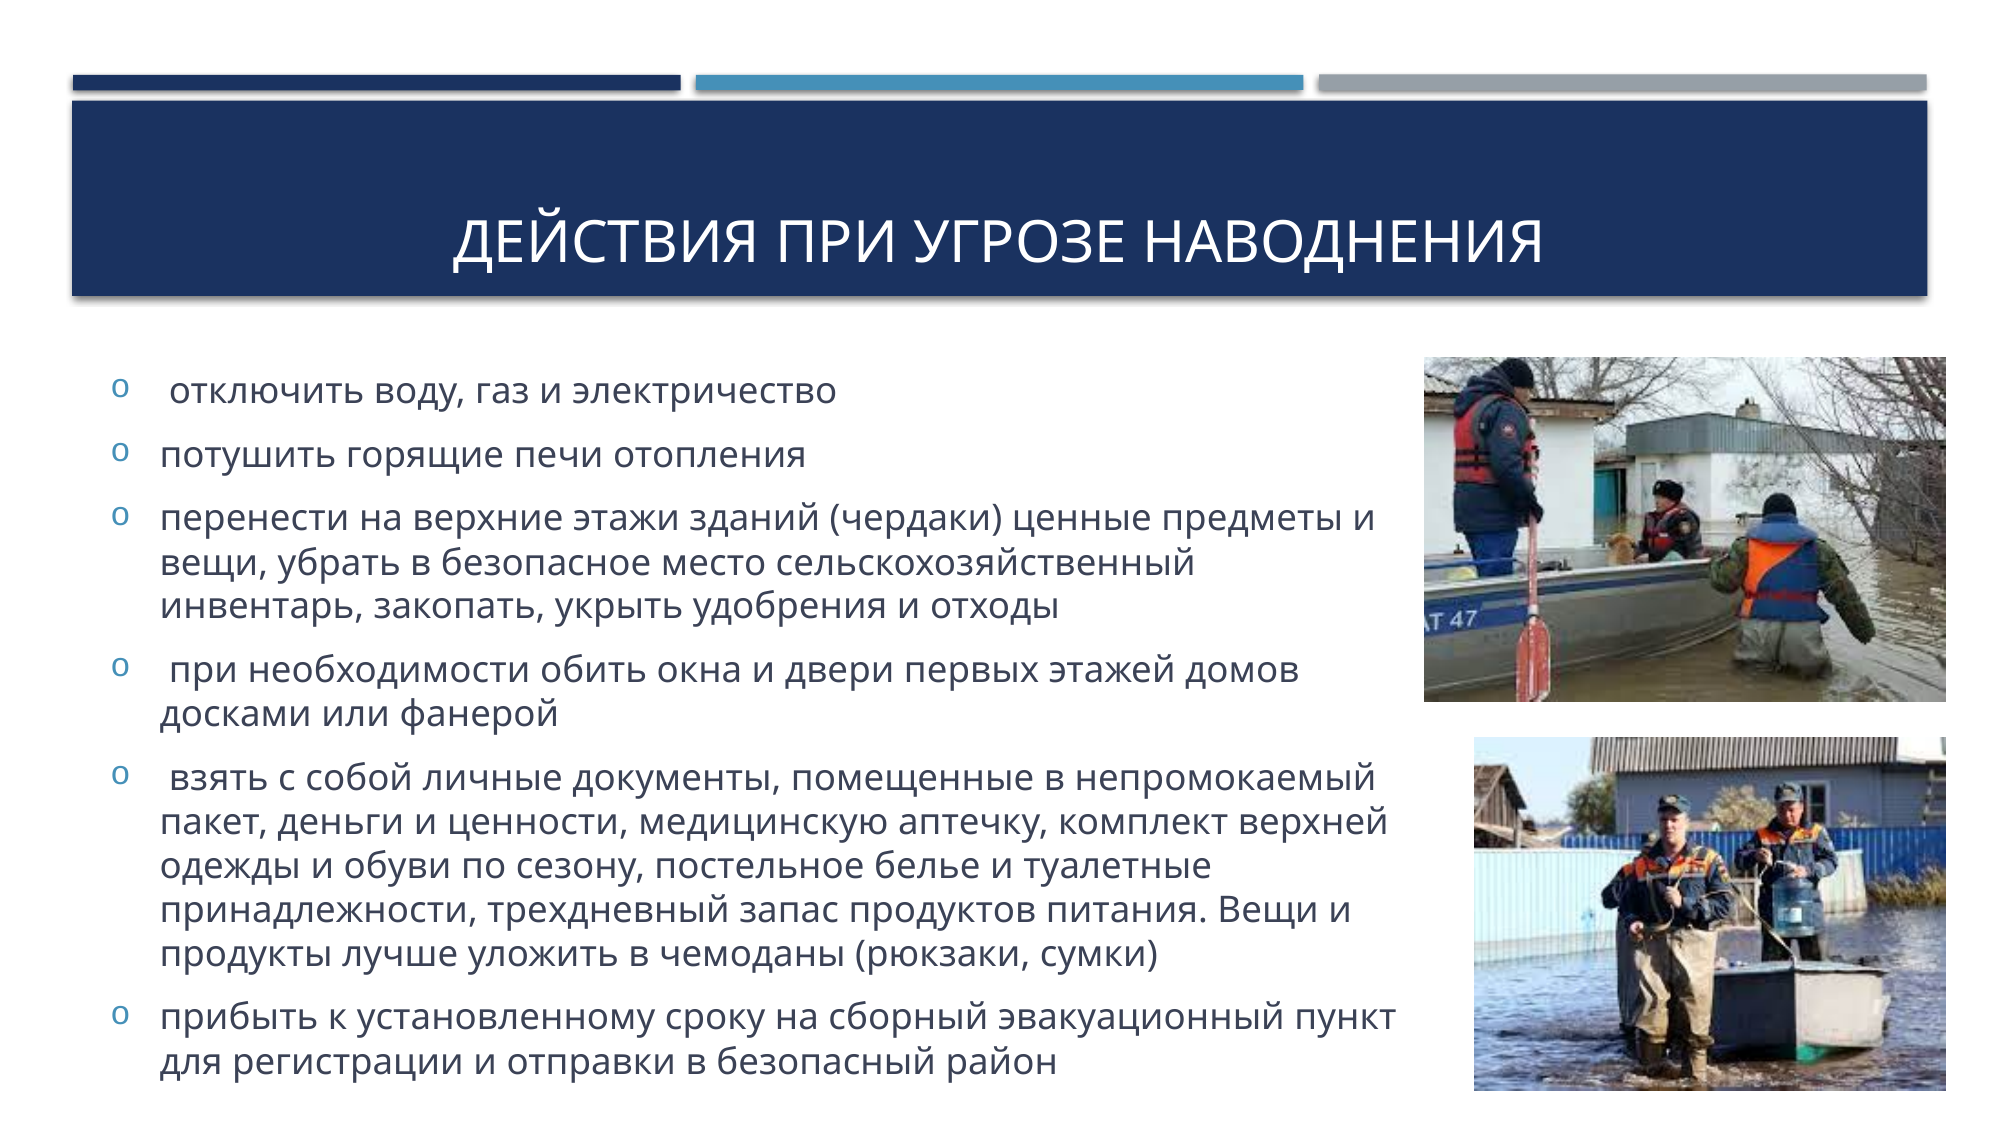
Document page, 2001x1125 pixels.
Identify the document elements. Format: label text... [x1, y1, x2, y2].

picture [1423, 357, 1946, 702]
picture [1473, 737, 1946, 1092]
list отключить воду, газ и электричество потушить горящие печи отопления перенести на верхние этажи зданий (чердаки) ценные предметы и вещи, убрать в безопасное место сельскохозяйственный инвентарь, закопать, укрыть удобрения и отходы при необходимости обить окна и двери первых этажей домов досками или фанерой взять с собой личные документы, помещенные в непромокаемый пакет, деньги и ценности, медицинскую аптечку, комплект верхней одежды и обуви по сезону, постельное белье и туалетные принадлежности, трехдневный запас продуктов питания. Вещи и продукты лучше уложить в чемоданы (рюкзаки, сумки) прибыть к установленному сроку на сборный эвакуационный пункт для регистрации и отправки в безопасный район [95, 357, 1425, 1091]
title Действия при угрозе наводнения [95, 115, 1905, 282]
